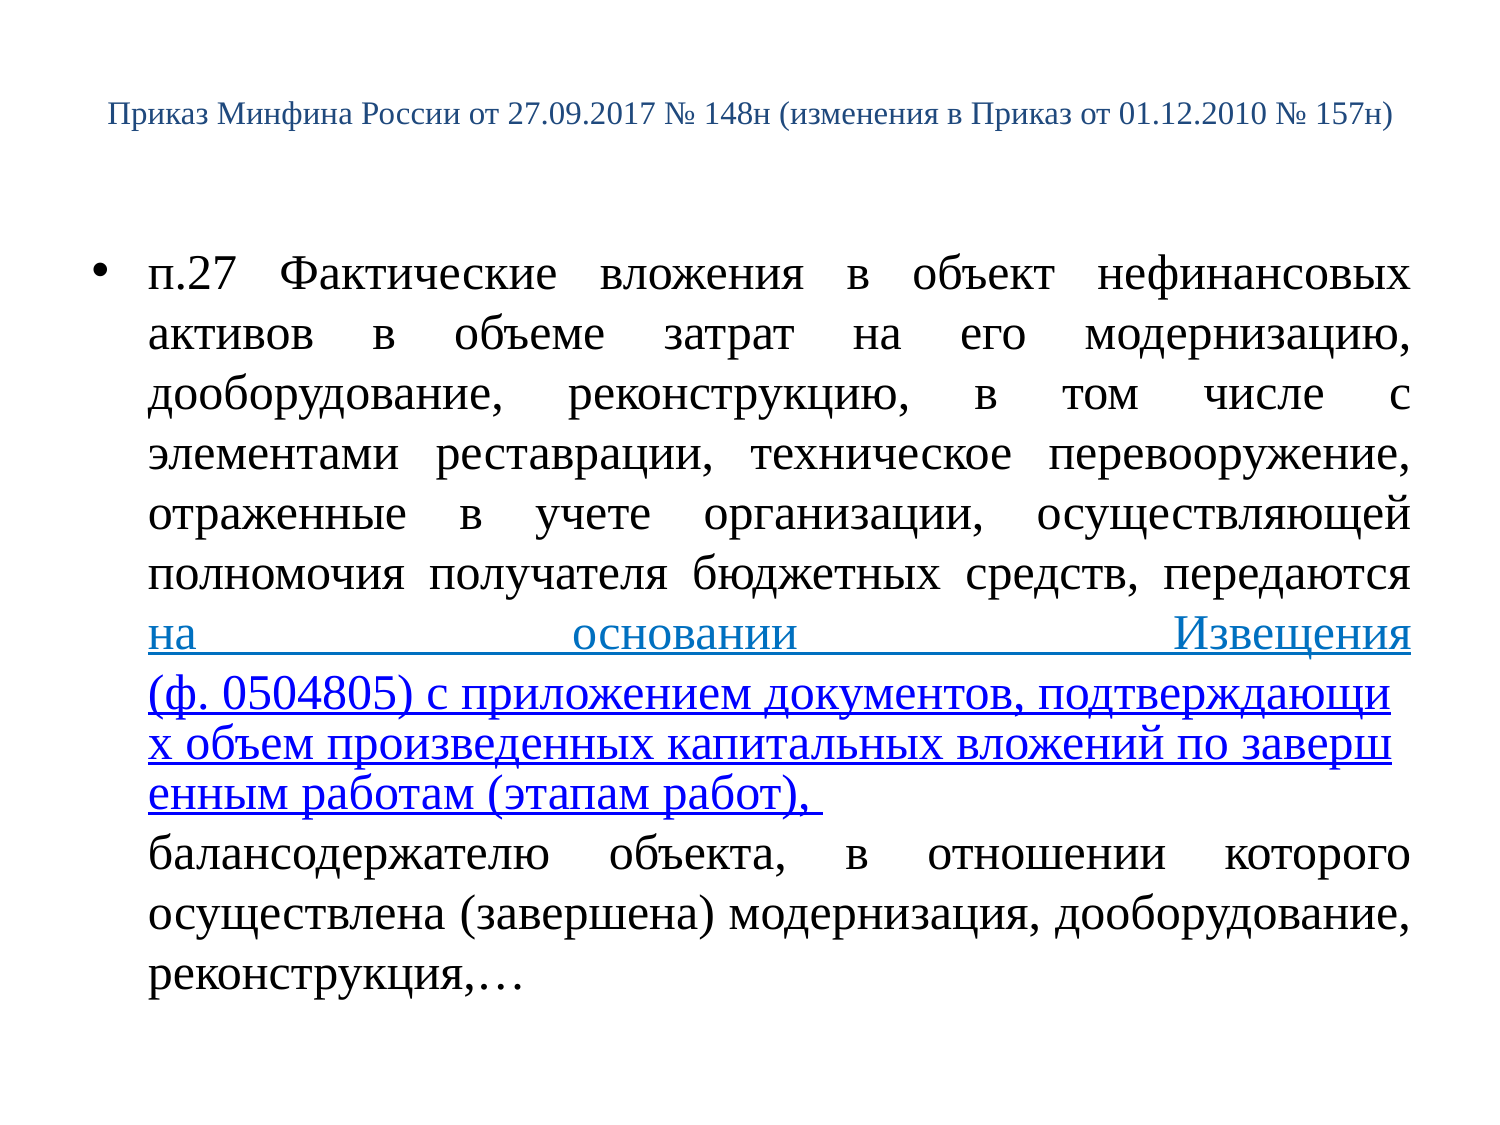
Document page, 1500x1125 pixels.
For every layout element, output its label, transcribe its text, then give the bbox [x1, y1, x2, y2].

list п.27 Фактические вложения в объект нефинансовых активов в объеме затрат на его модернизацию, дооборудование, реконструкцию, в том числе с элементами реставрации, техническое перевооружение, отраженные в учете организации, осуществляющей полномочия получателя бюджетных средств, передаются на основании Извещения (ф. 0504805) с приложением документов, подтверждающих объем произведенных капитальных вложений по завершенным работам (этапам работ), балансодержателю объекта, в отношении которого осуществлена (завершена) модернизация, дооборудование, реконструкция,… [76, 231, 1427, 965]
title Приказ Минфина России от 27.09.2017 № 148н (изменения в Приказ от 01.12.2010 № 157н) [76, 66, 1427, 197]
